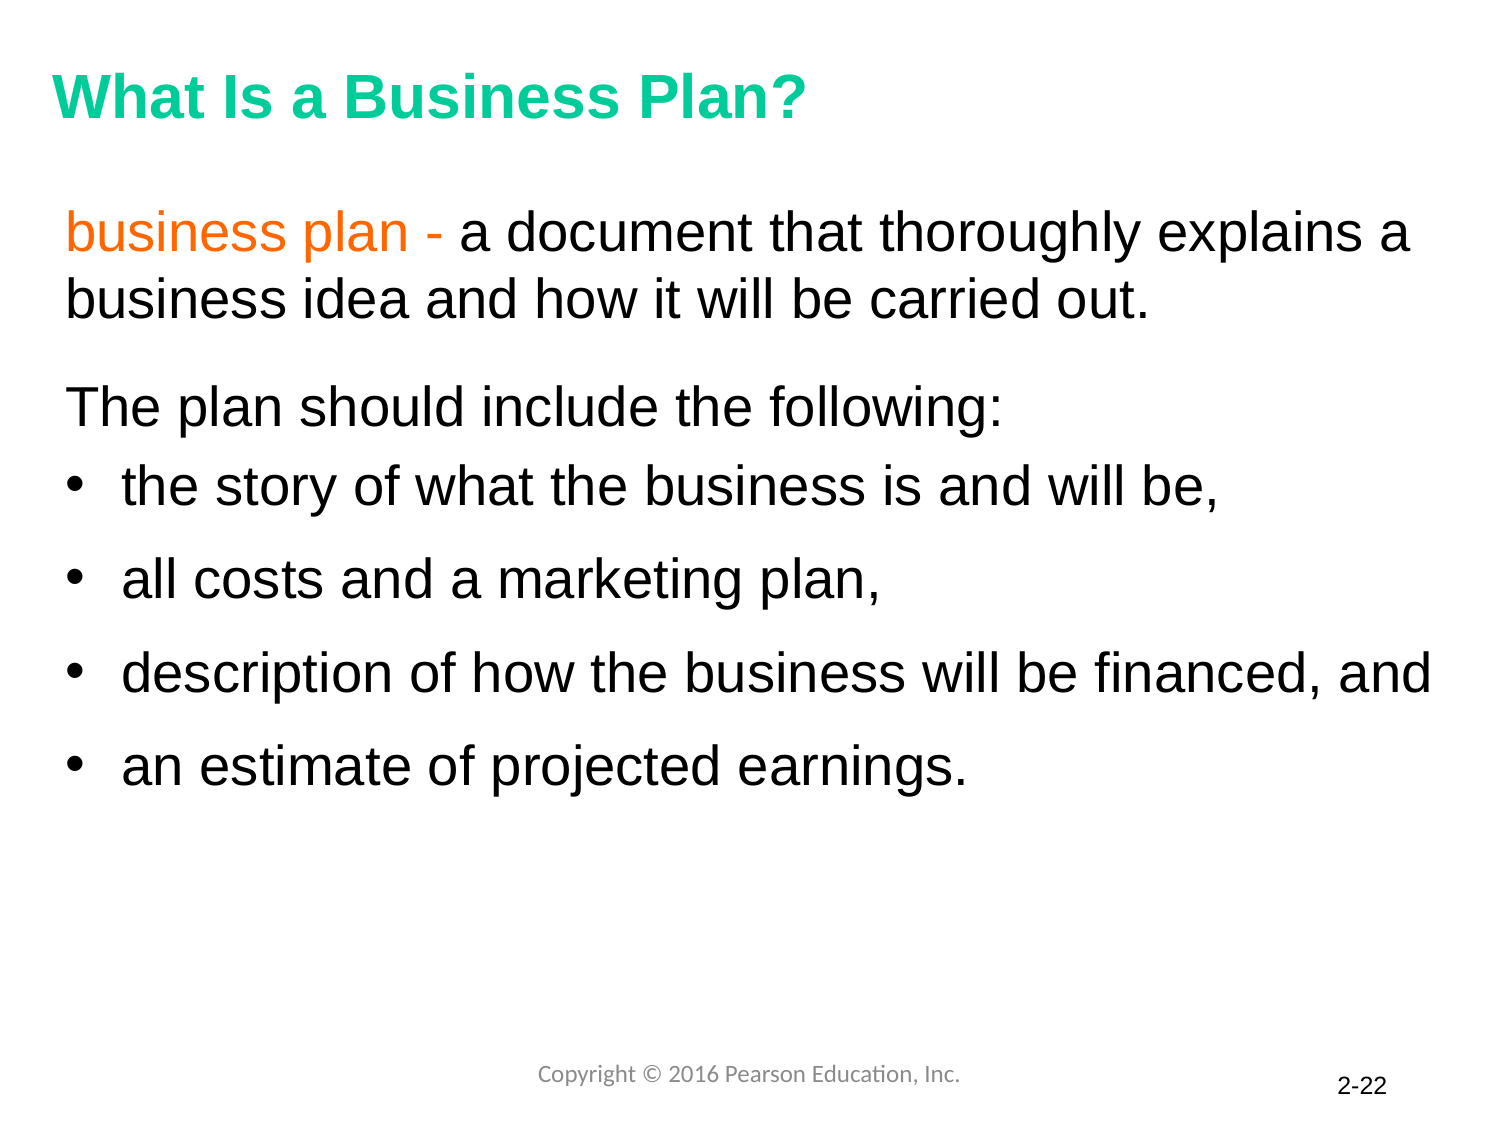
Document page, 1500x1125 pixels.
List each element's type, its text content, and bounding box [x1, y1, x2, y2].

footer Copyright © 2016 Pearson Education, Inc. [512, 1042, 988, 1103]
title What Is a Business Plan? [37, 0, 1388, 188]
list business plan - a document that thoroughly explains a business idea and how it will be carried out. The plan should include the following: the story of what the business is and will be, all costs and a marketing plan, description of how the business will be financed, and an estimate of projected earnings. [50, 187, 1450, 930]
